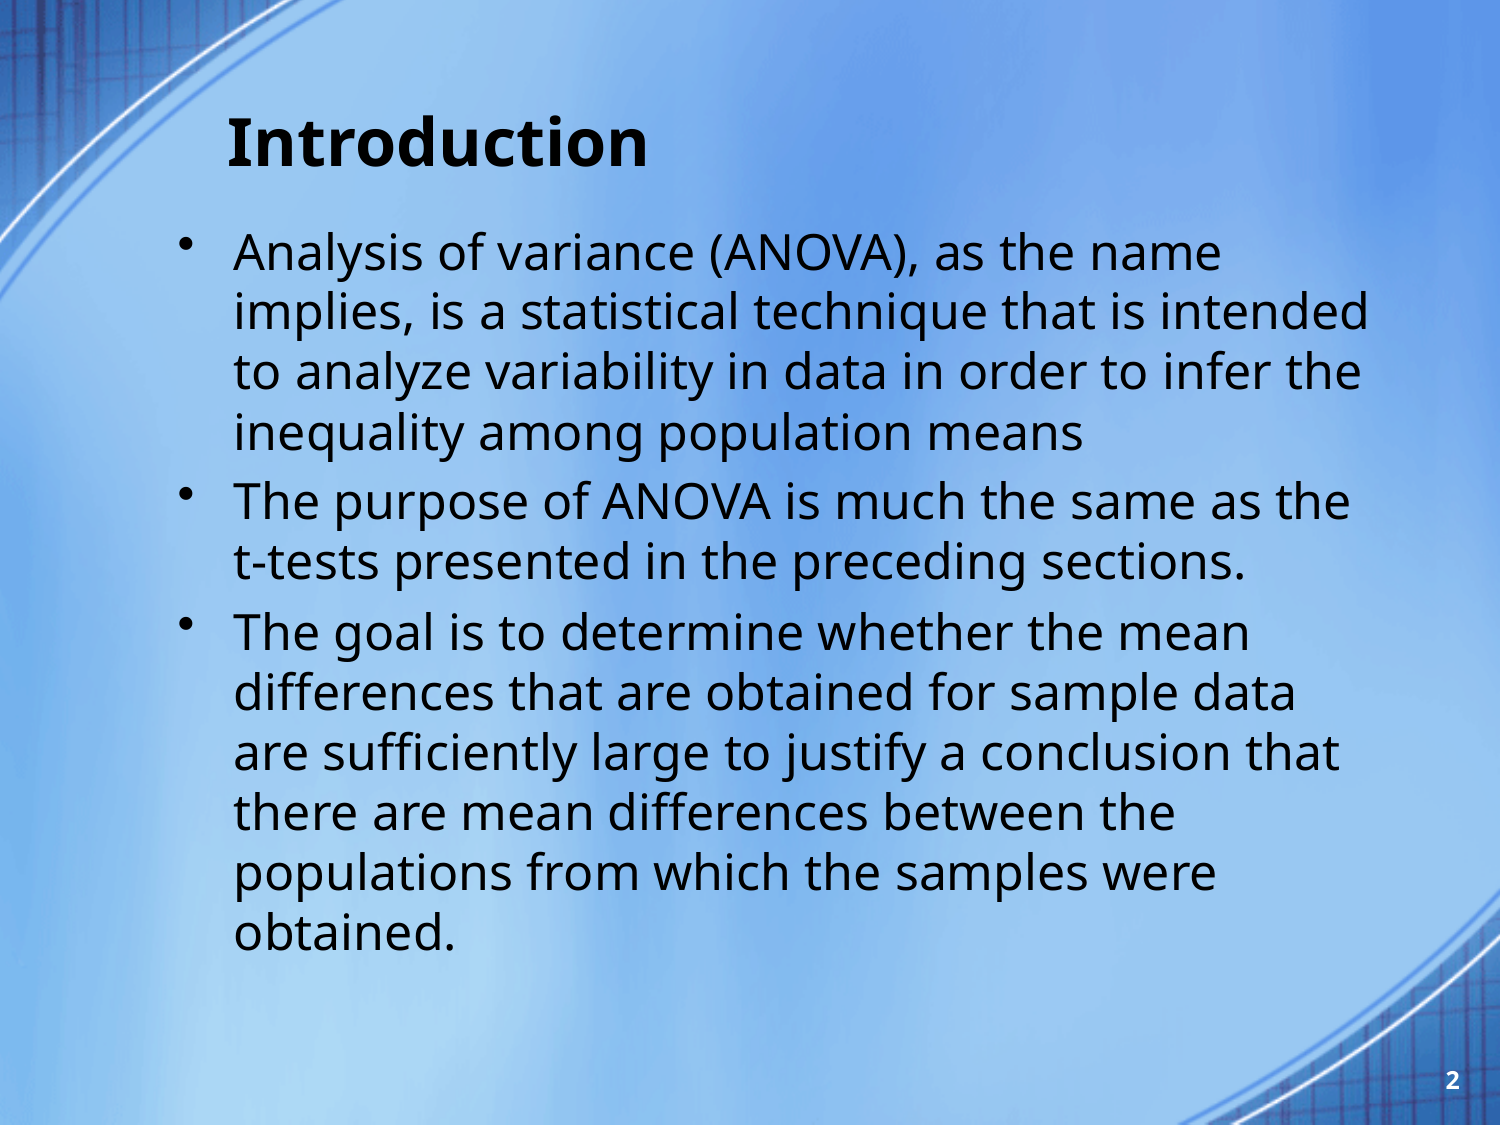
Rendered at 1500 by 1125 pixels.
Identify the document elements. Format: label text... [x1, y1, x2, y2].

title Introduction [212, 74, 1338, 188]
picture [0, 0, 1500, 1125]
slide_number 2 [1162, 1049, 1476, 1113]
list Analysis of variance (ANOVA), as the name implies, is a statistical technique that is intended to analyze variability in data in order to infer the inequality among population means The purpose of ANOVA is much the same as the t-tests presented in the preceding sections. The goal is to determine whether the mean differences that are obtained for sample data are sufficiently large to justify a conclusion that there are mean differences between the populations from which the samples were obtained. [162, 212, 1401, 1026]
